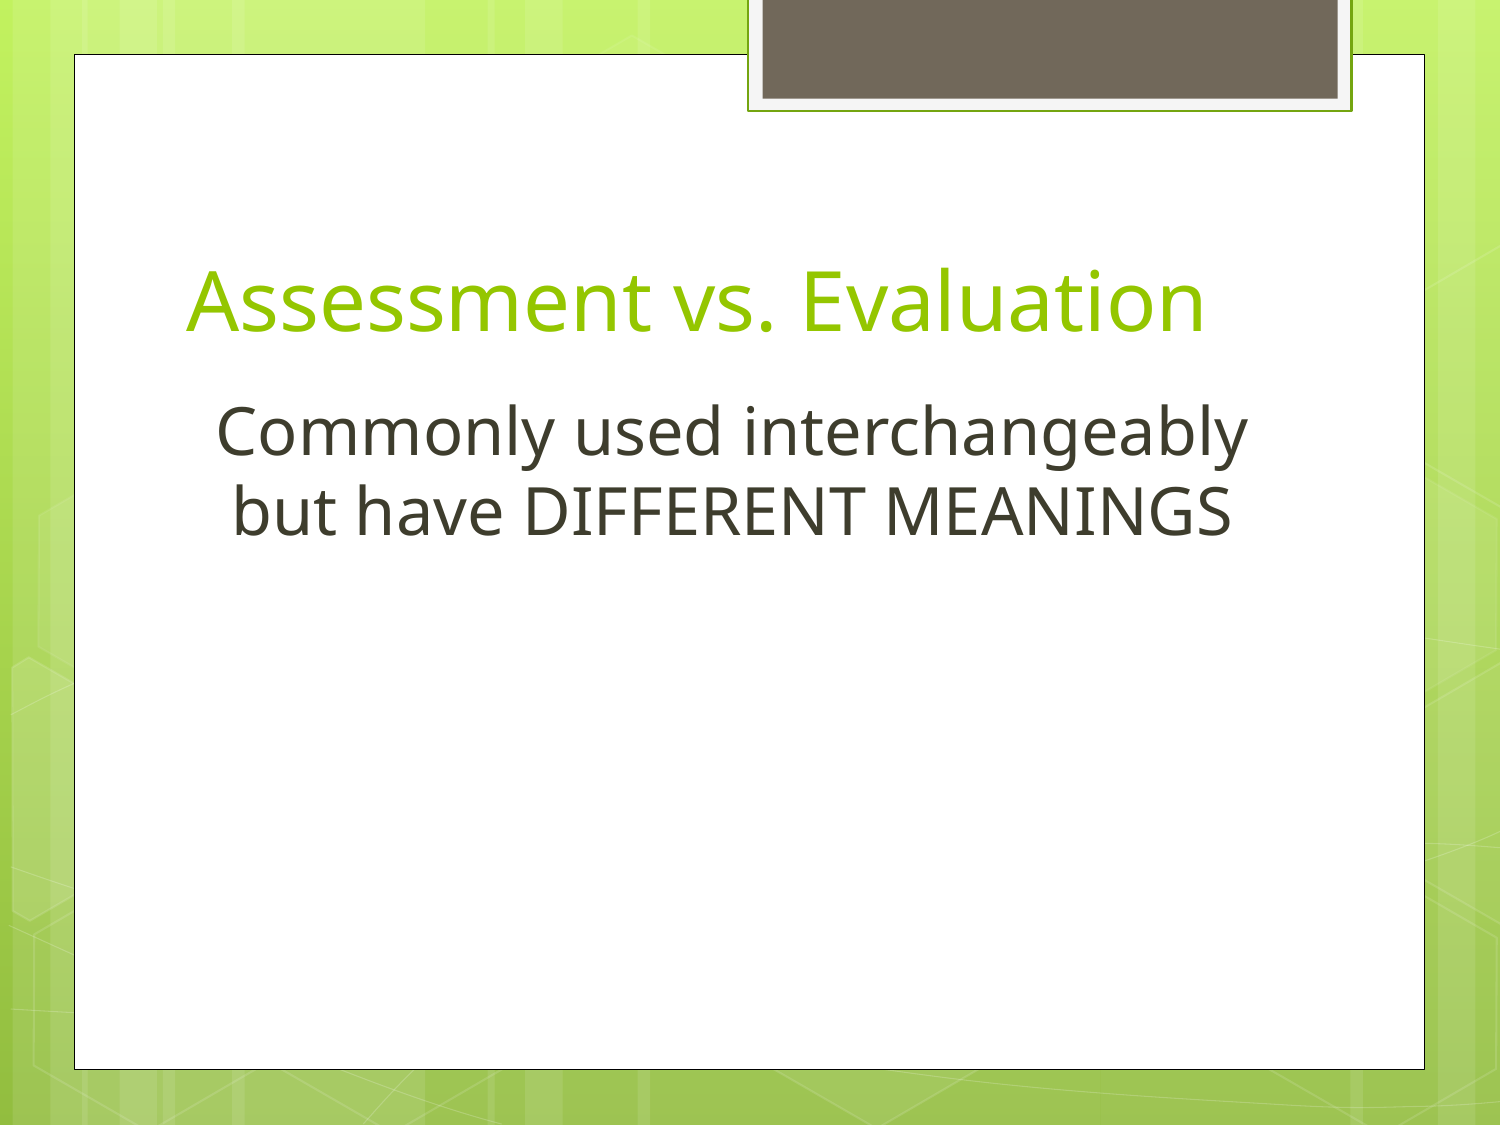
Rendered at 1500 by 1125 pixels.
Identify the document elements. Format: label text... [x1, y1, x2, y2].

list Commonly used interchangeably but have DIFFERENT MEANINGS [171, 381, 1283, 957]
title Assessment vs. Evaluation [171, 168, 1324, 357]
